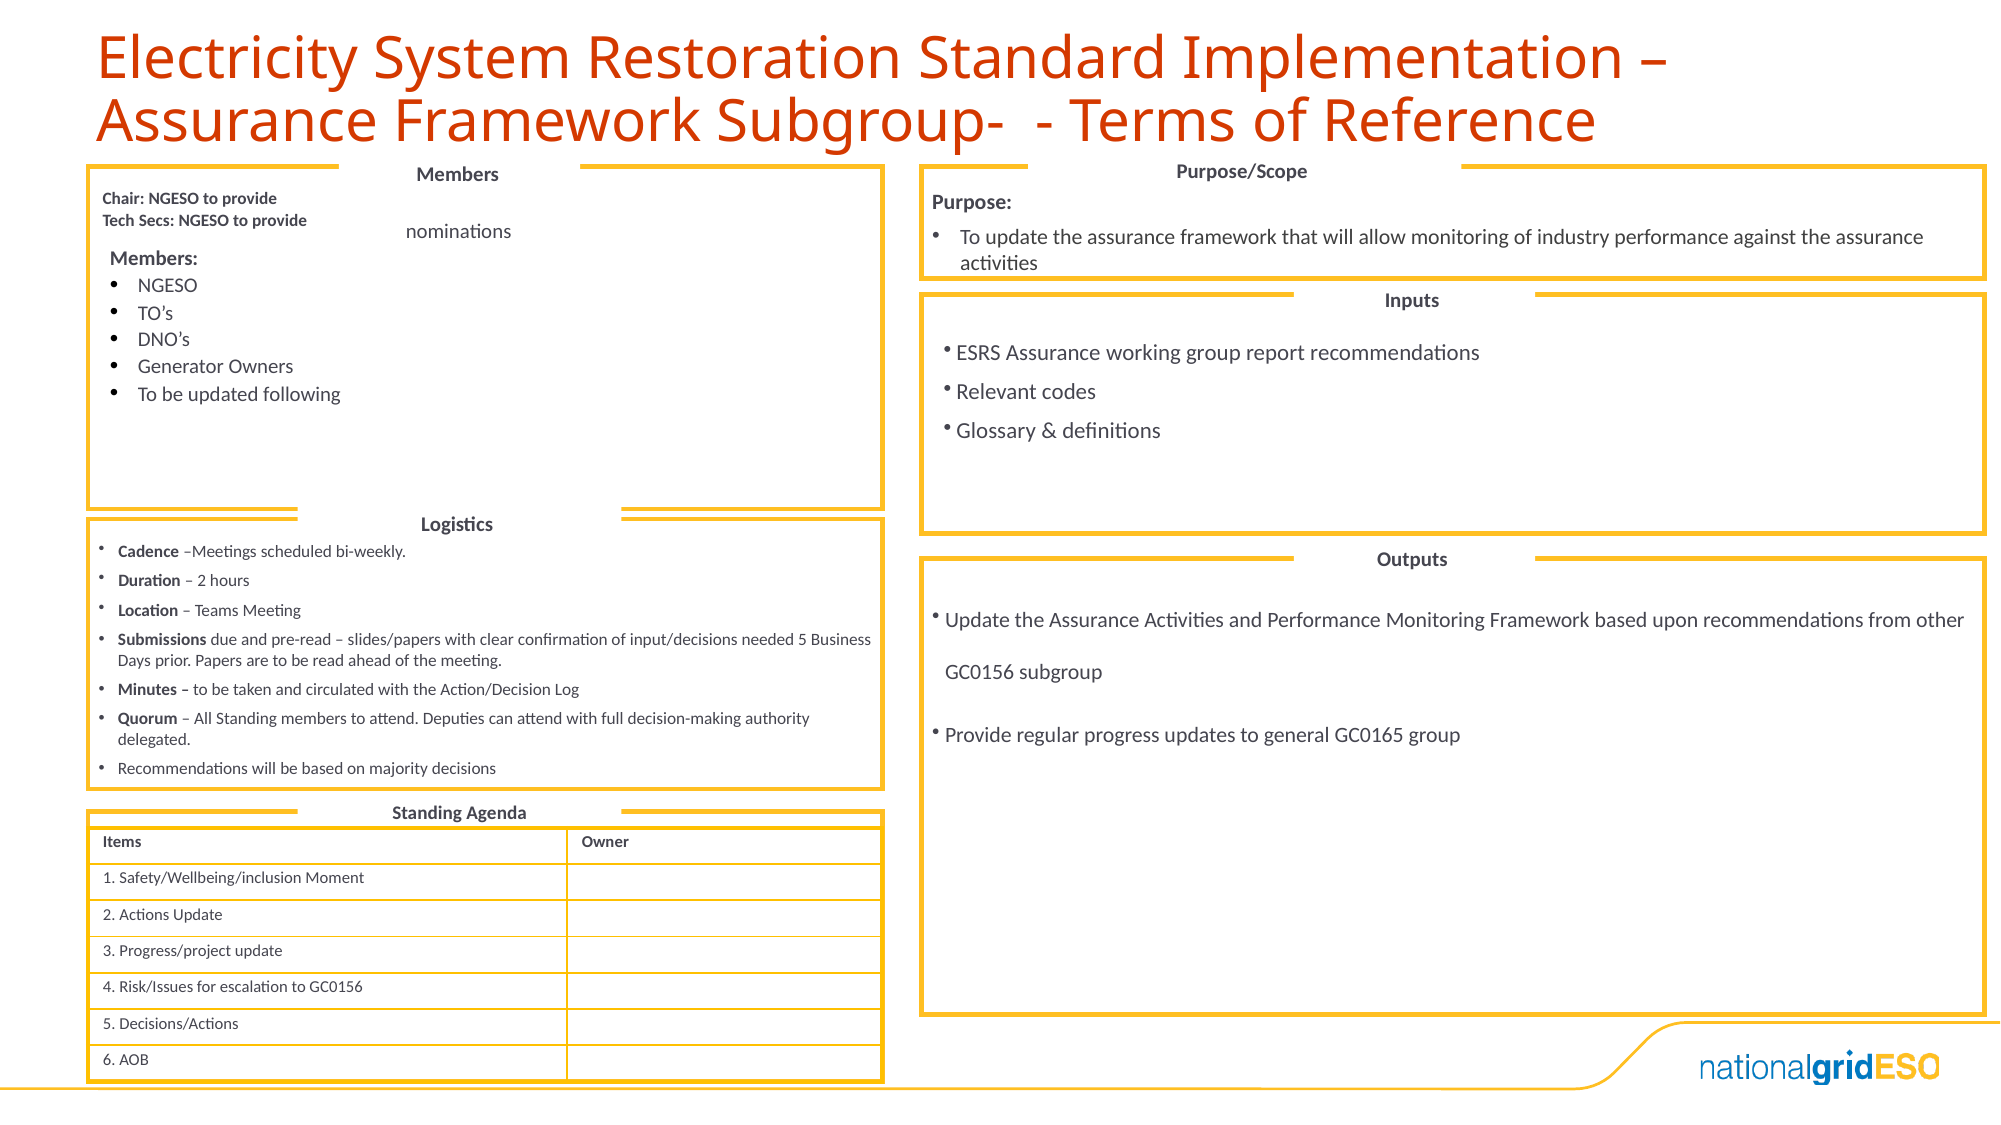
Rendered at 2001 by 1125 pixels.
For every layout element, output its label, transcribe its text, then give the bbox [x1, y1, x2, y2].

text_box Members: NGESO TO’s DNO’s Generator Owners To be updated following nominations [94, 210, 929, 434]
table_cell [568, 901, 880, 936]
text_box Logistics [297, 505, 622, 541]
text_box Cadence –Meetings scheduled bi-weekly. Duration – 2 hours Location – Teams Meeting Submissions due and pre-read – slides/papers with clear confirmation of input/decisions needed 5 Business Days prior. Papers are to be read ahead of the meeting. Minutes – to be taken and circulated with the Action/Decision Log Quorum – All Standing members to attend. Deputies can attend with full decision-making authority delegated. Recommendations will be based on majority decisions [87, 519, 883, 789]
table_cell [568, 937, 880, 972]
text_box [921, 540, 1985, 1015]
table_cell 6. AOB [90, 1046, 566, 1080]
table_header Owner [568, 830, 880, 863]
table_cell 3. Progress/project update [90, 937, 566, 972]
text_box [87, 811, 297, 826]
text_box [921, 152, 1985, 279]
table_cell [568, 1046, 880, 1080]
text_box Chair: NGESO to provide Tech Secs: NGESO to provide [87, 166, 883, 509]
table_header Items [90, 830, 566, 863]
table_cell 1. Safety/Wellbeing/inclusion Moment [90, 865, 566, 899]
table_cell 2. Actions Update [90, 901, 566, 936]
table_cell [568, 974, 880, 1008]
table_cell 5. Decisions/Actions [90, 1010, 566, 1044]
table_cell [568, 1010, 880, 1044]
text_box [622, 811, 883, 826]
text_box Members [338, 154, 581, 191]
text_box Standing Agenda [297, 794, 622, 826]
title Electricity System Restoration Standard Implementation – Assurance Framework Subgroup- - Terms of Reference [81, 20, 1971, 126]
table_cell [568, 865, 880, 899]
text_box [921, 281, 1985, 534]
table_cell 4. Risk/Issues for escalation to GC0156 [90, 974, 566, 1008]
